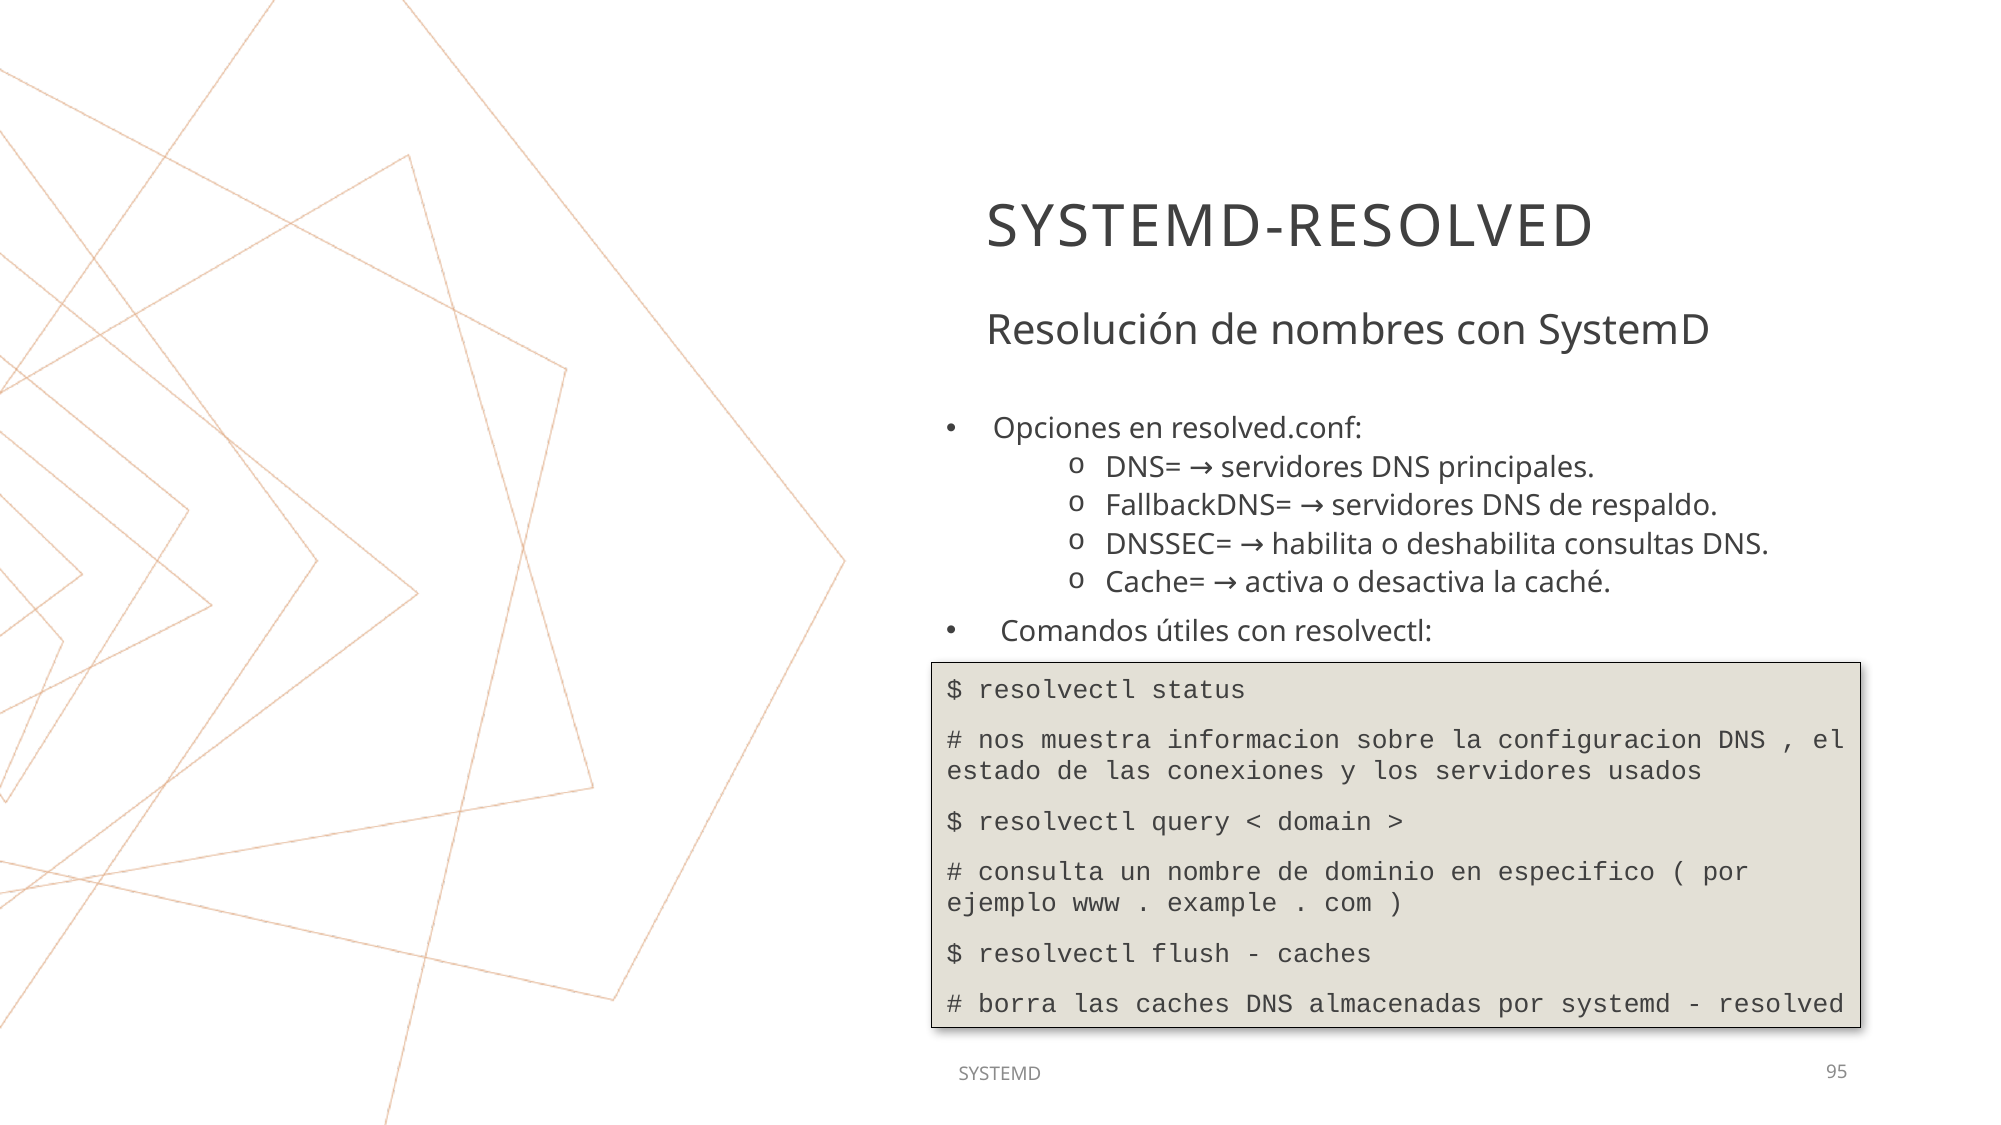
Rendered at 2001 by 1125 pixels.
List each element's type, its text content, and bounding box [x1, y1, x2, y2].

title Systemd-resolved [971, 189, 1863, 295]
picture [0, 0, 893, 1125]
footer SYSTEMD [662, 1042, 1338, 1103]
text_box Opciones en resolved.conf: DNS= → servidores DNS principales. FallbackDNS= → servidores DNS de respaldo. DNSSEC= → habilita o deshabilita consultas DNS. Cache= → activa o desactiva la caché. Comandos útiles con resolvectl: [931, 352, 1927, 681]
text_box $ resolvectl status # nos muestra informacion sobre la configuracion DNS , el estado de las conexiones y los servidores usados $ resolvectl query < domain > # consulta un nombre de dominio en especifico ( por ejemplo www . example . com ) $ resolvectl flush - caches # borra las caches DNS almacenadas por systemd - resolved [931, 662, 1861, 1028]
text_box Resolución de nombres con SystemD [971, 295, 1863, 387]
slide_number 95 [1412, 1042, 1863, 1103]
